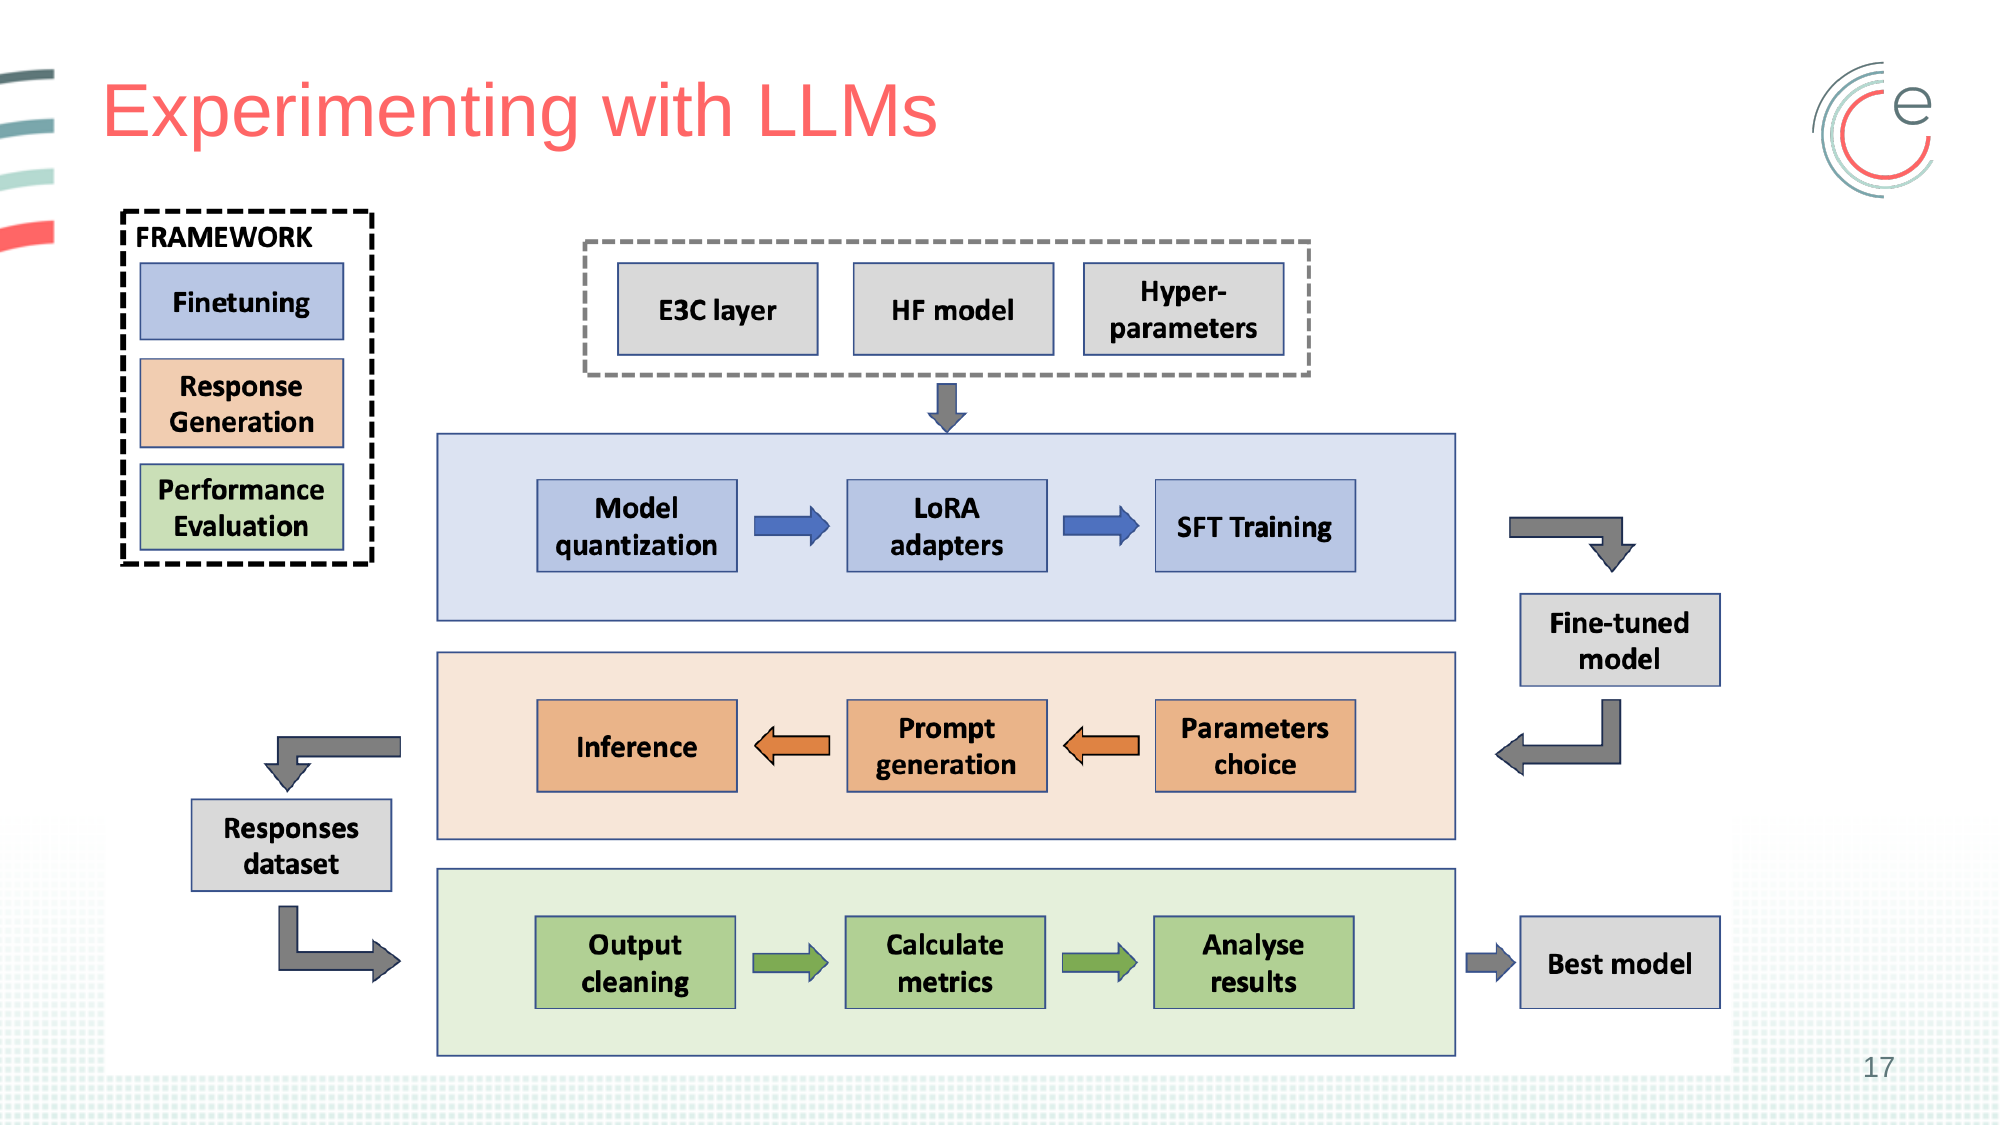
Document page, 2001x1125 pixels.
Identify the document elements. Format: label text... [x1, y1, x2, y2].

title Experimenting with LLMs [86, 64, 1689, 175]
picture [0, 0, 2001, 1125]
